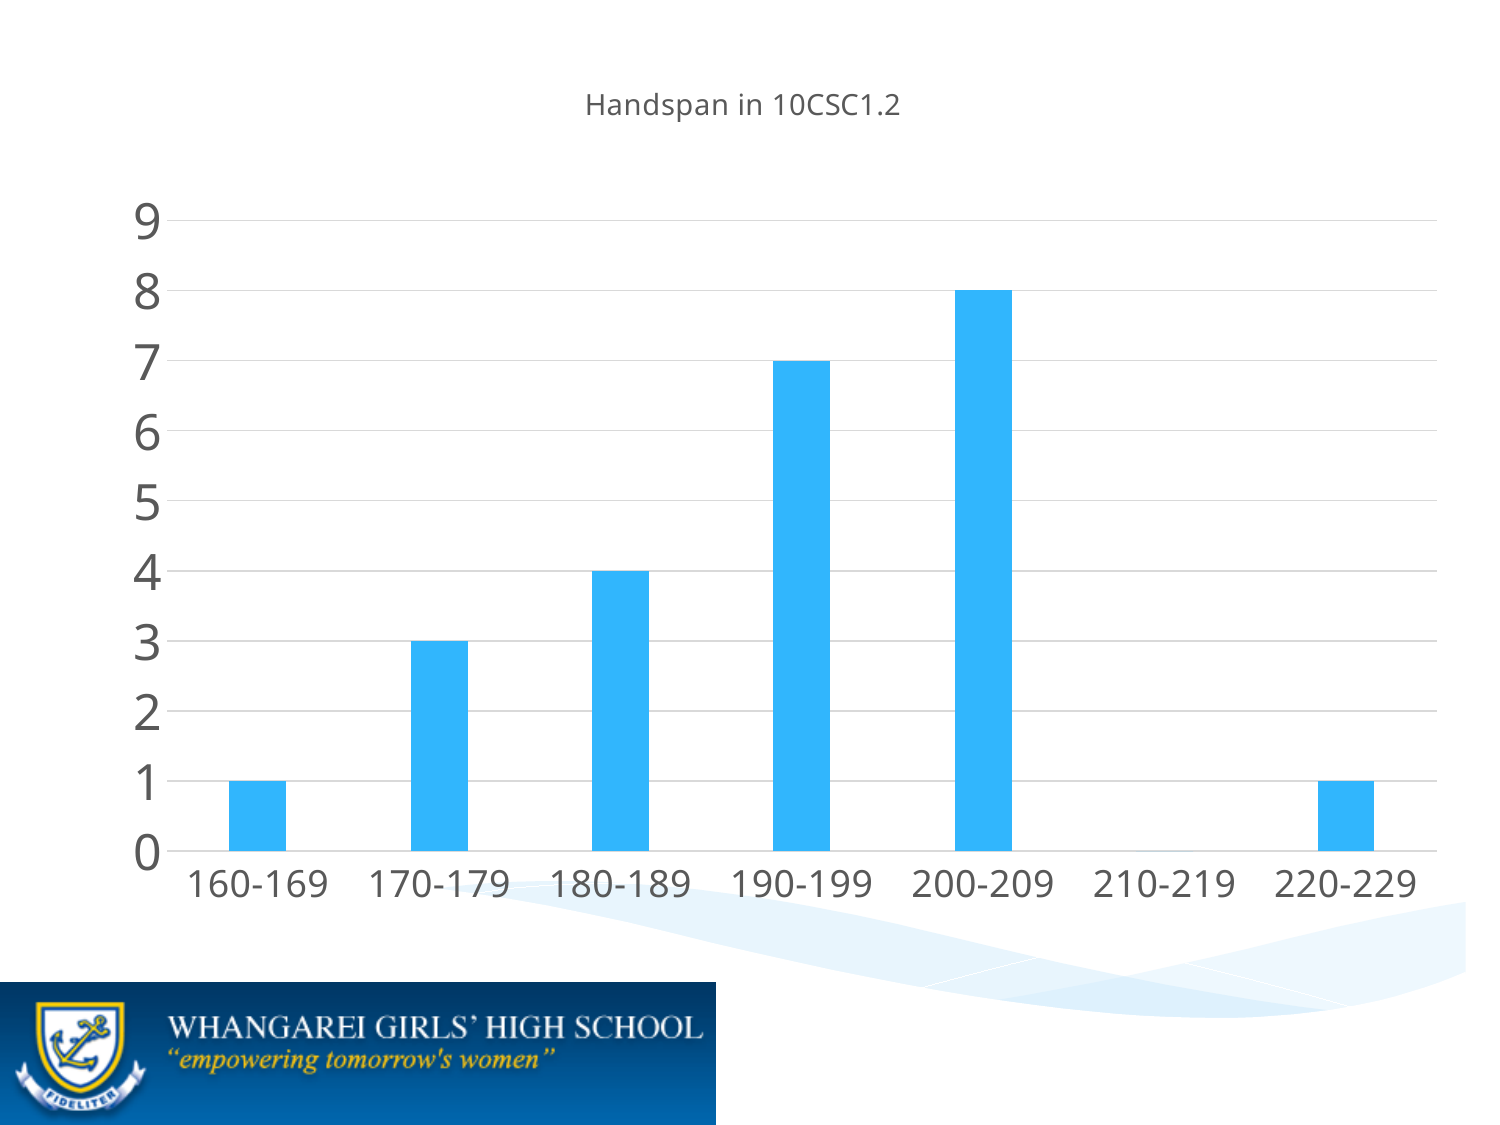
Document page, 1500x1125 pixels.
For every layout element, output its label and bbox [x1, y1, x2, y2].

chart [49, 49, 1438, 926]
picture [0, 982, 716, 1125]
